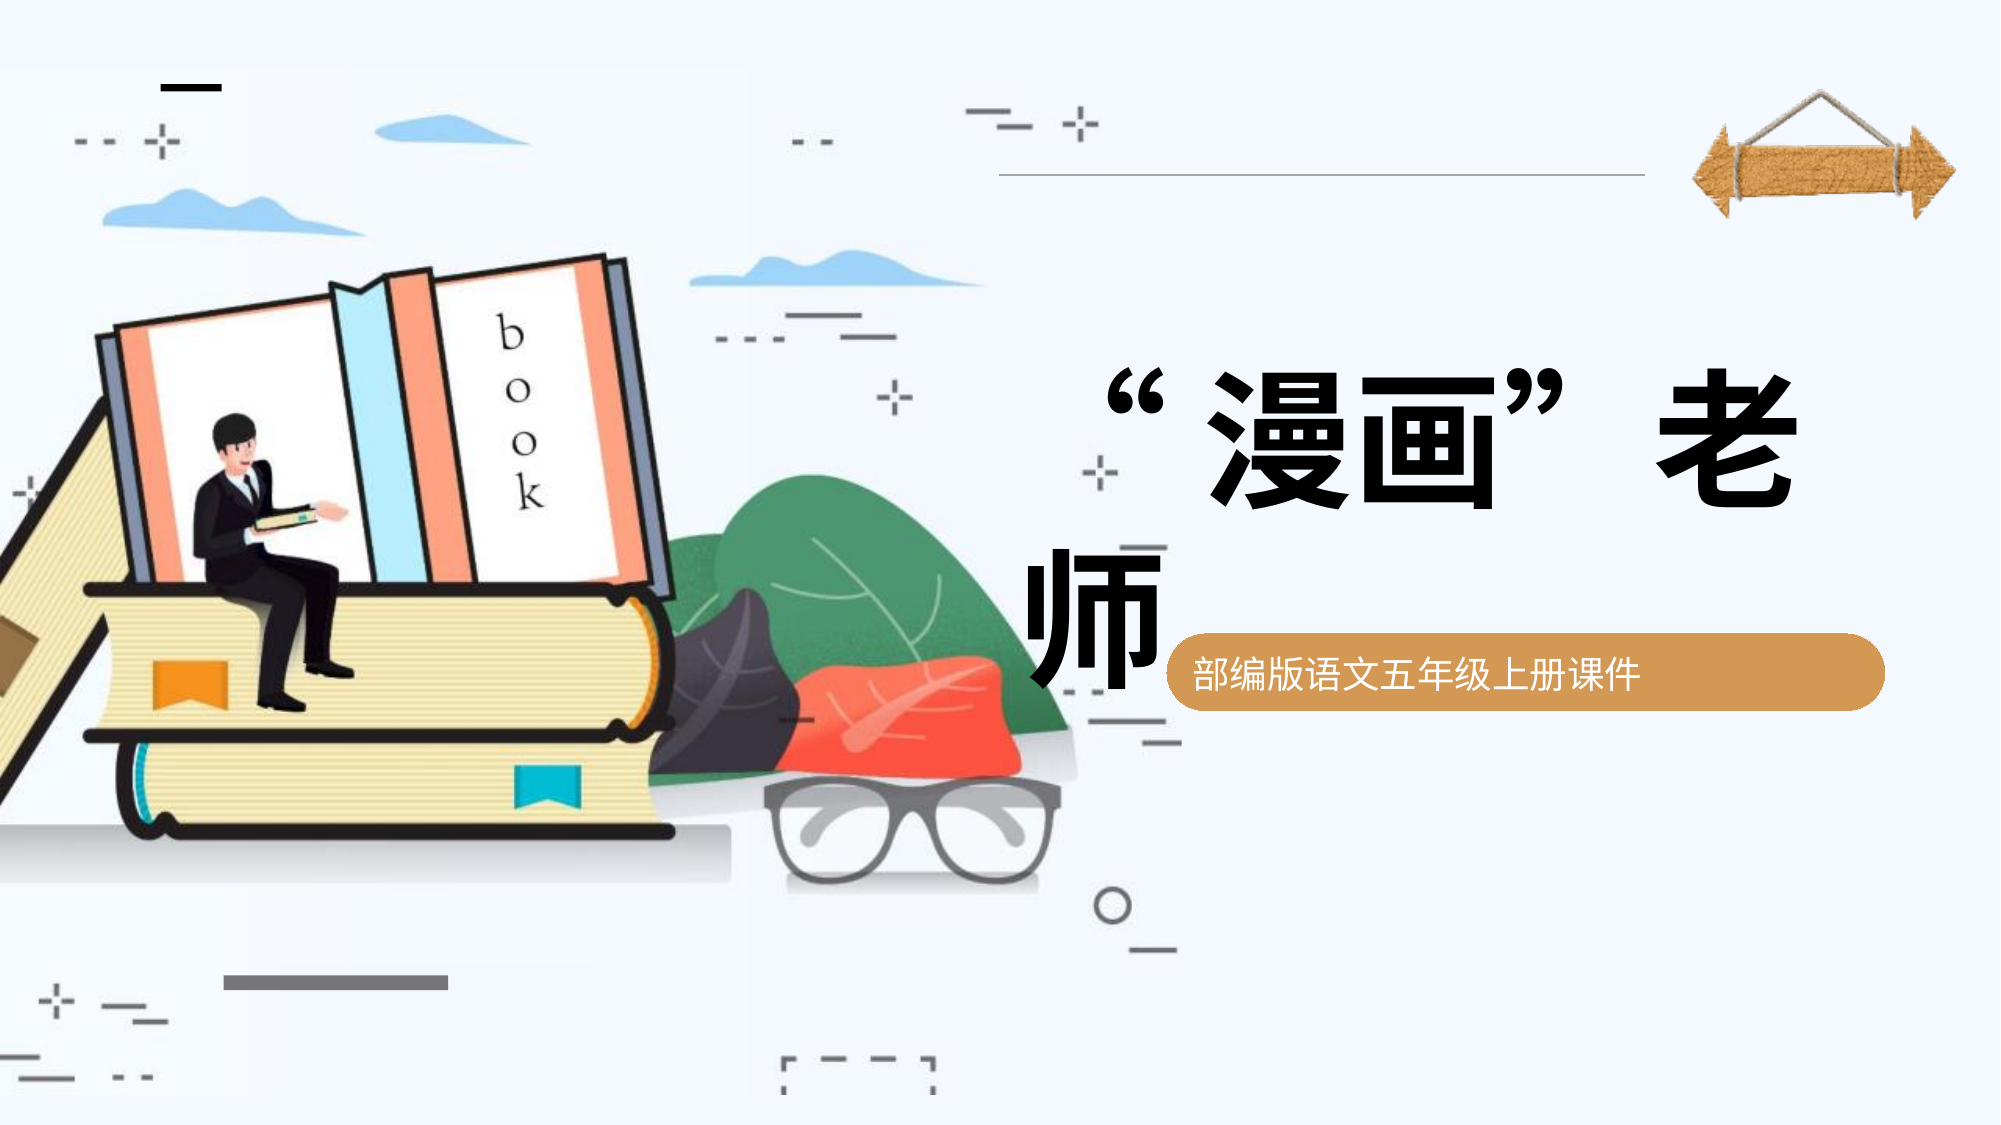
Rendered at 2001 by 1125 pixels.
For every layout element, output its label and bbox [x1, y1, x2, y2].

text_box [0, 0, 2000, 1125]
picture [1673, 52, 1978, 255]
